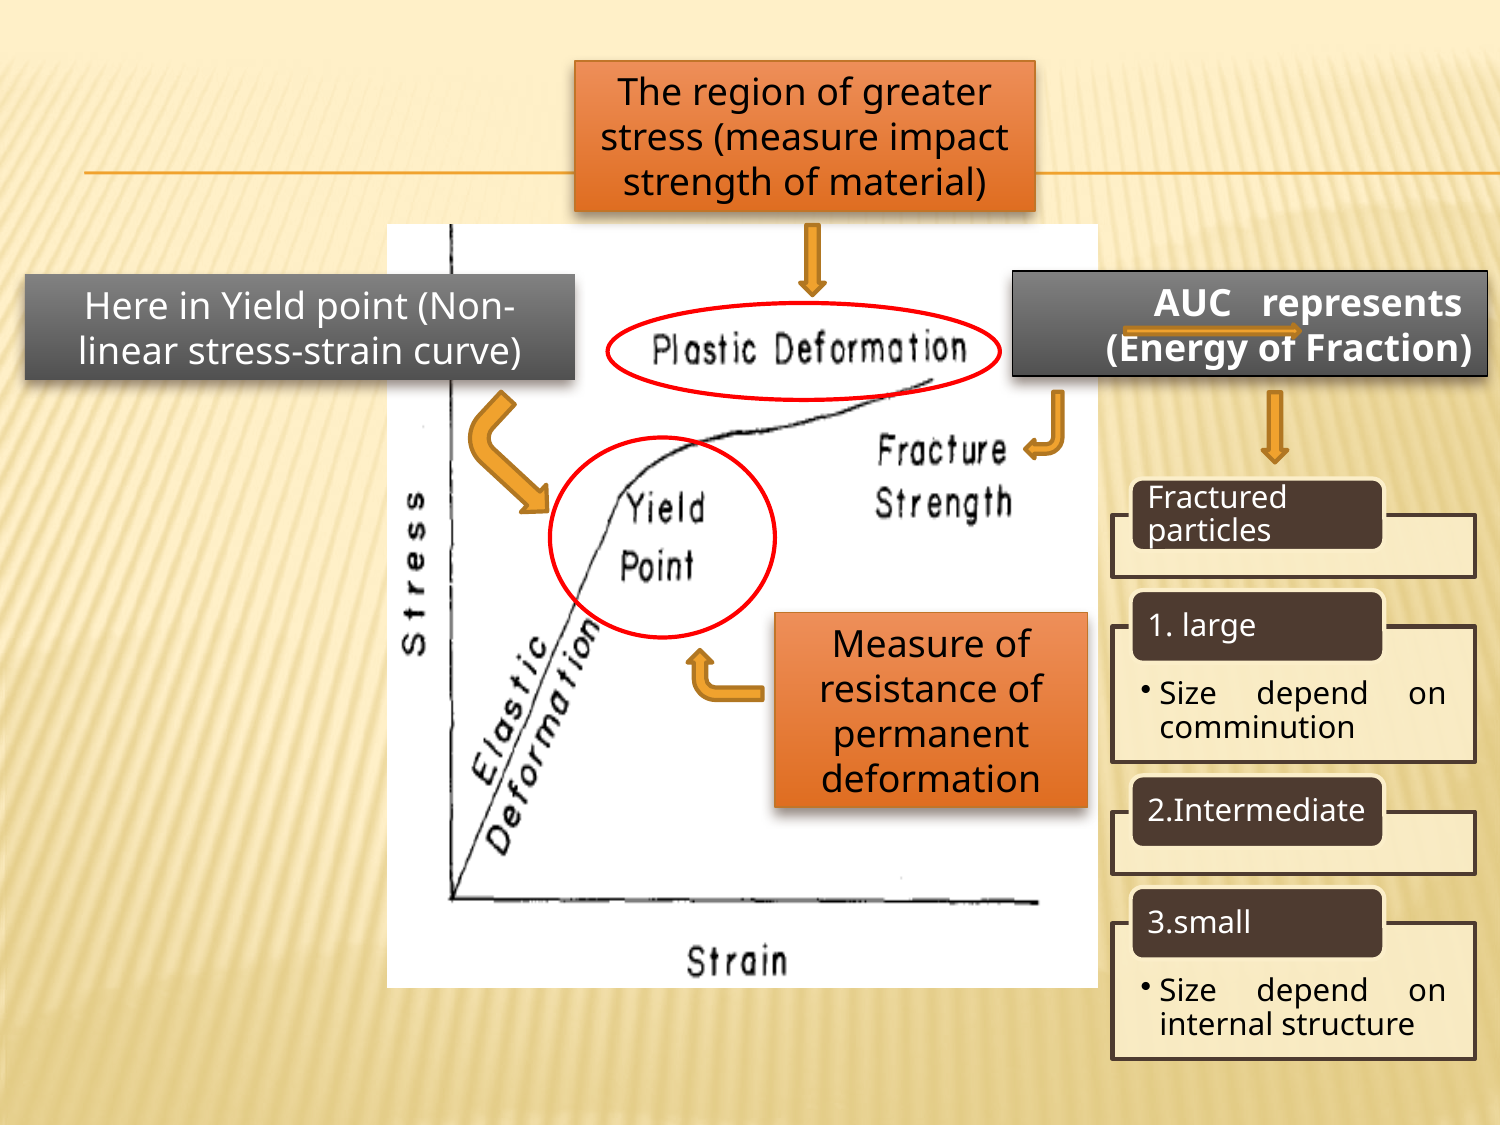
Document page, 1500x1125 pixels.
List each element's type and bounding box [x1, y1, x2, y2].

text_box [24, 60, 1488, 1076]
